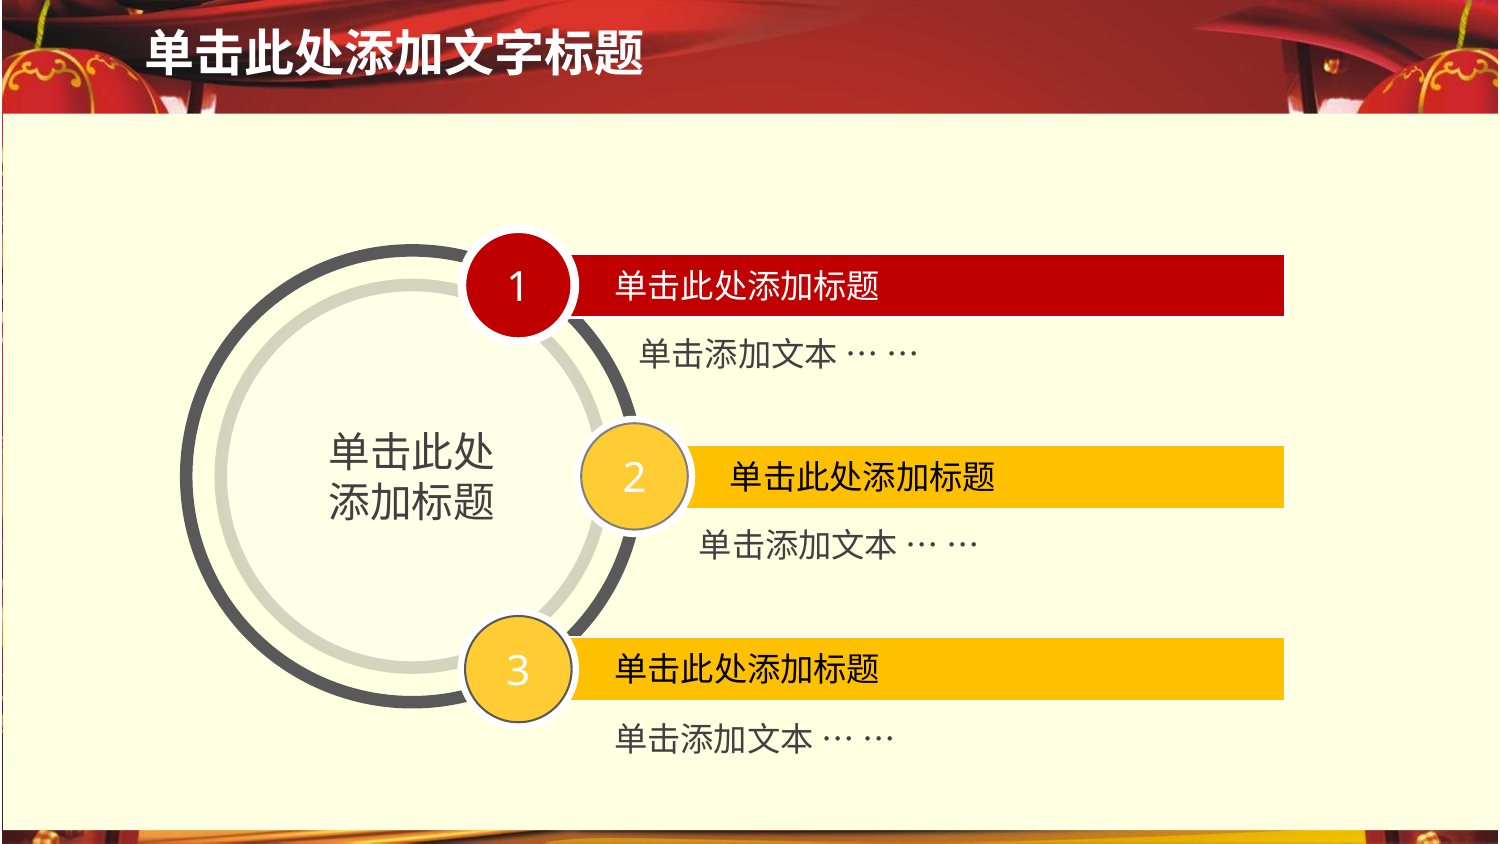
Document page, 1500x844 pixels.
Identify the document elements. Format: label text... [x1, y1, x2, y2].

text_box 单击添加文本 … … [684, 516, 1286, 572]
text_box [696, 444, 1286, 509]
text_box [456, 608, 580, 730]
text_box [573, 415, 696, 538]
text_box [580, 253, 1286, 318]
picture [2, 0, 1498, 844]
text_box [186, 250, 639, 703]
text_box 单击添加文本 … … [599, 710, 1261, 765]
text_box 单击添加文本 … … [639, 326, 1286, 381]
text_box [456, 224, 580, 346]
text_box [580, 637, 1286, 701]
